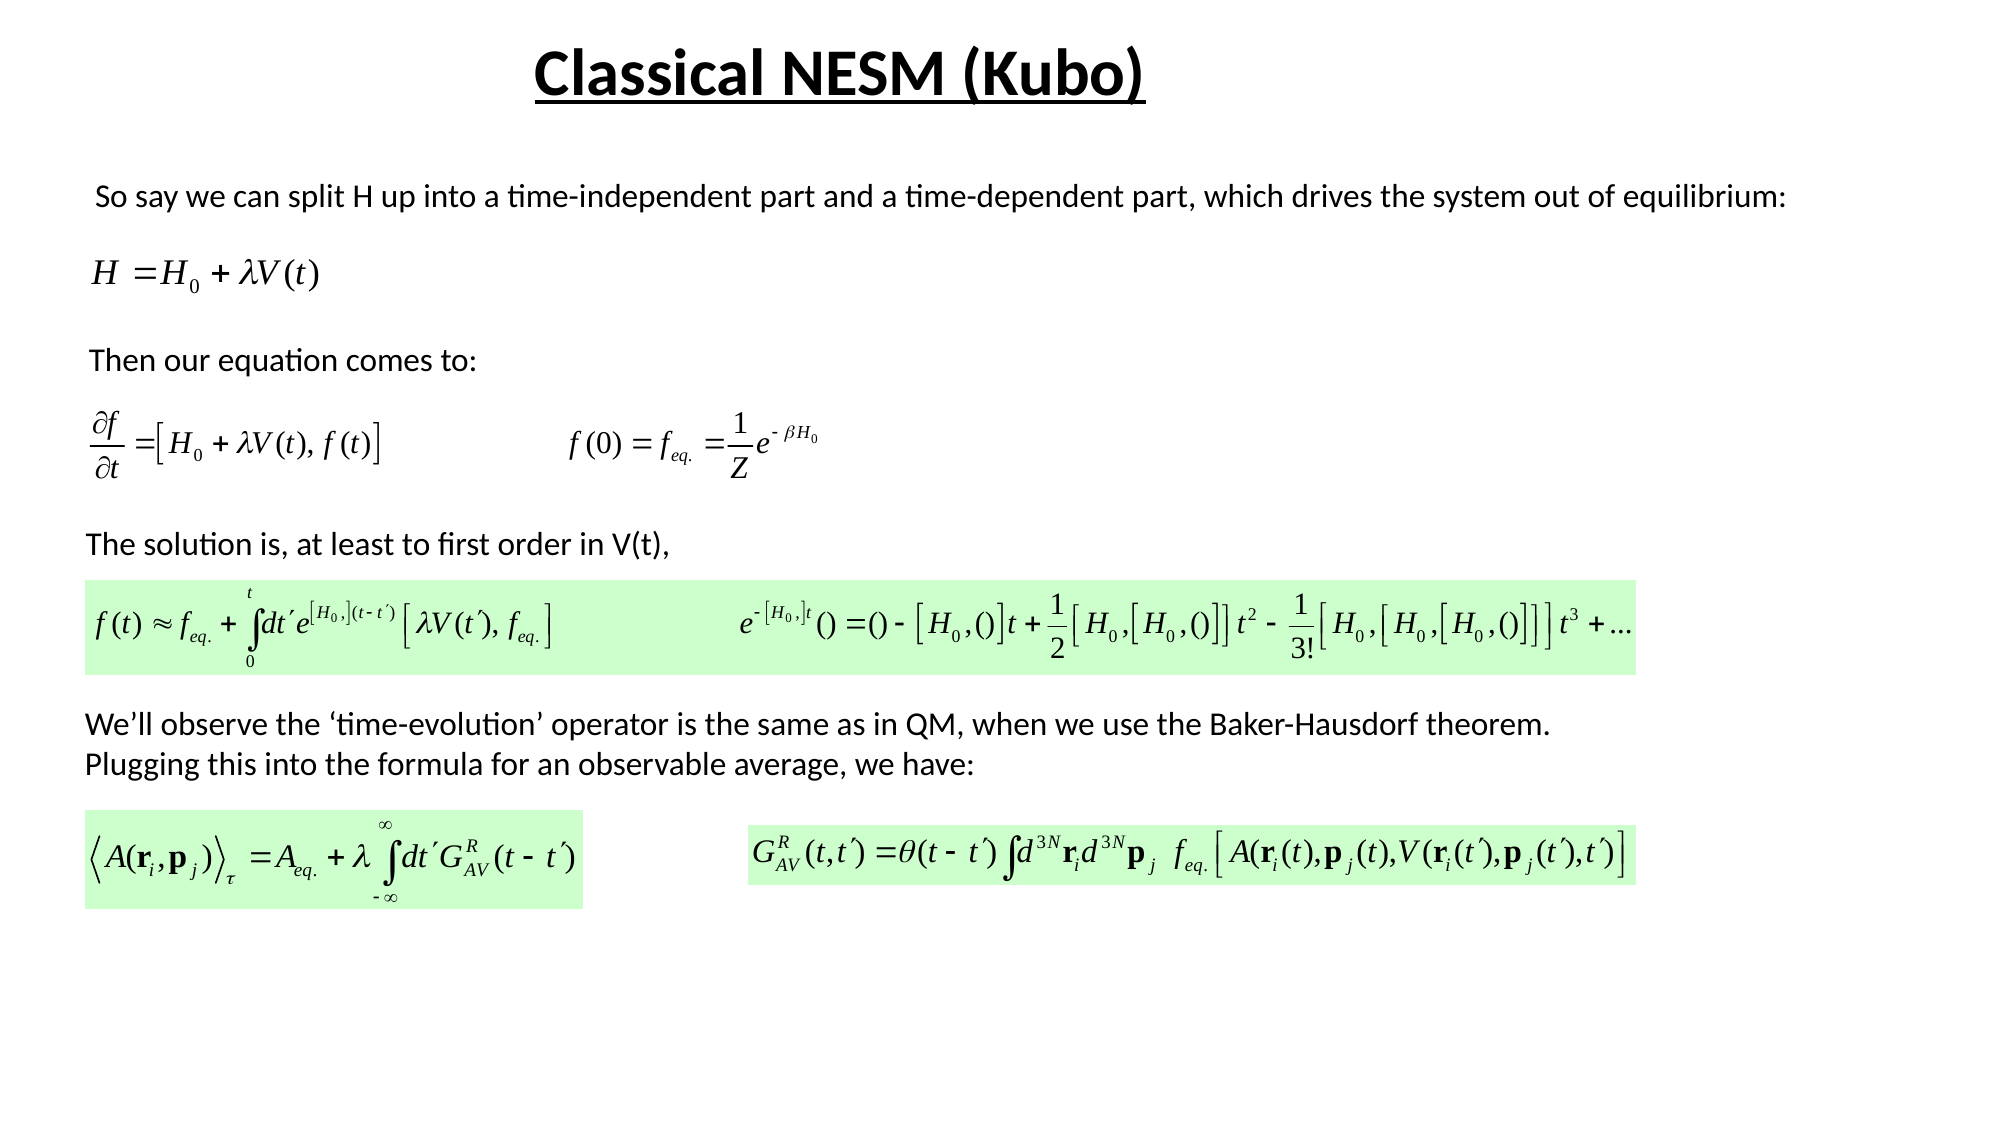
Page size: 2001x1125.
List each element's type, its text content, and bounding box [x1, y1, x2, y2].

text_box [85, 809, 583, 909]
text_box We’ll observe the ‘time-evolution’ operator is the same as in QM, when we use the Baker-Hausdorf theorem. Plugging this into the formula for an observable average, we have: [70, 694, 1591, 790]
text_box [85, 248, 327, 303]
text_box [85, 579, 1636, 676]
text_box The solution is, at least to first order in V(t), [70, 514, 720, 570]
text_box Classical NESM (Kubo) [520, 21, 1323, 117]
text_box Then our equation comes to: [73, 330, 493, 385]
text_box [85, 403, 827, 486]
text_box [747, 824, 1636, 885]
text_box So say we can split H up into a time-independent part and a time-dependent part, which drives the system out of equilibrium: [80, 166, 1805, 222]
